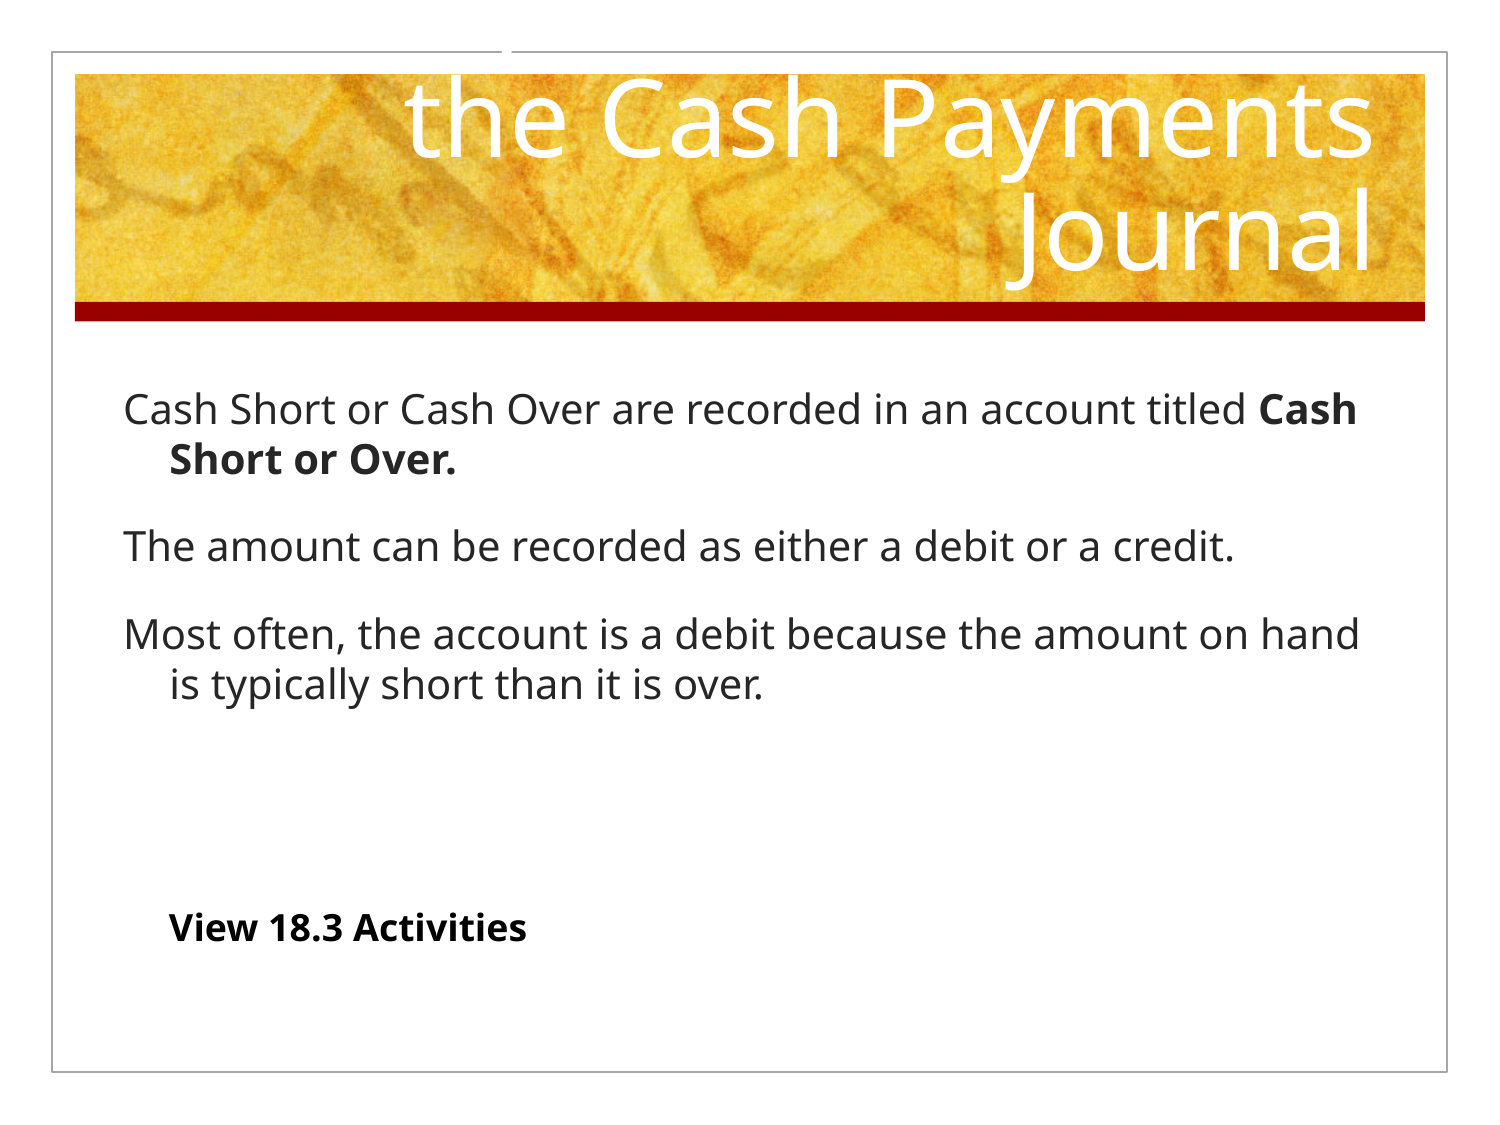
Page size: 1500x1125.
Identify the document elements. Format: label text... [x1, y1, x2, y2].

text_box View 18.3 Activities [154, 896, 543, 957]
title Petty Cash Account in the Cash Payments Journal [108, 74, 1392, 292]
list Cash Short or Cash Over are recorded in an account titled Cash Short or Over. The amount can be recorded as either a debit or a credit. Most often, the account is a debit because the amount on hand is typically short than it is over. [108, 375, 1392, 1005]
picture [75, 74, 1425, 301]
